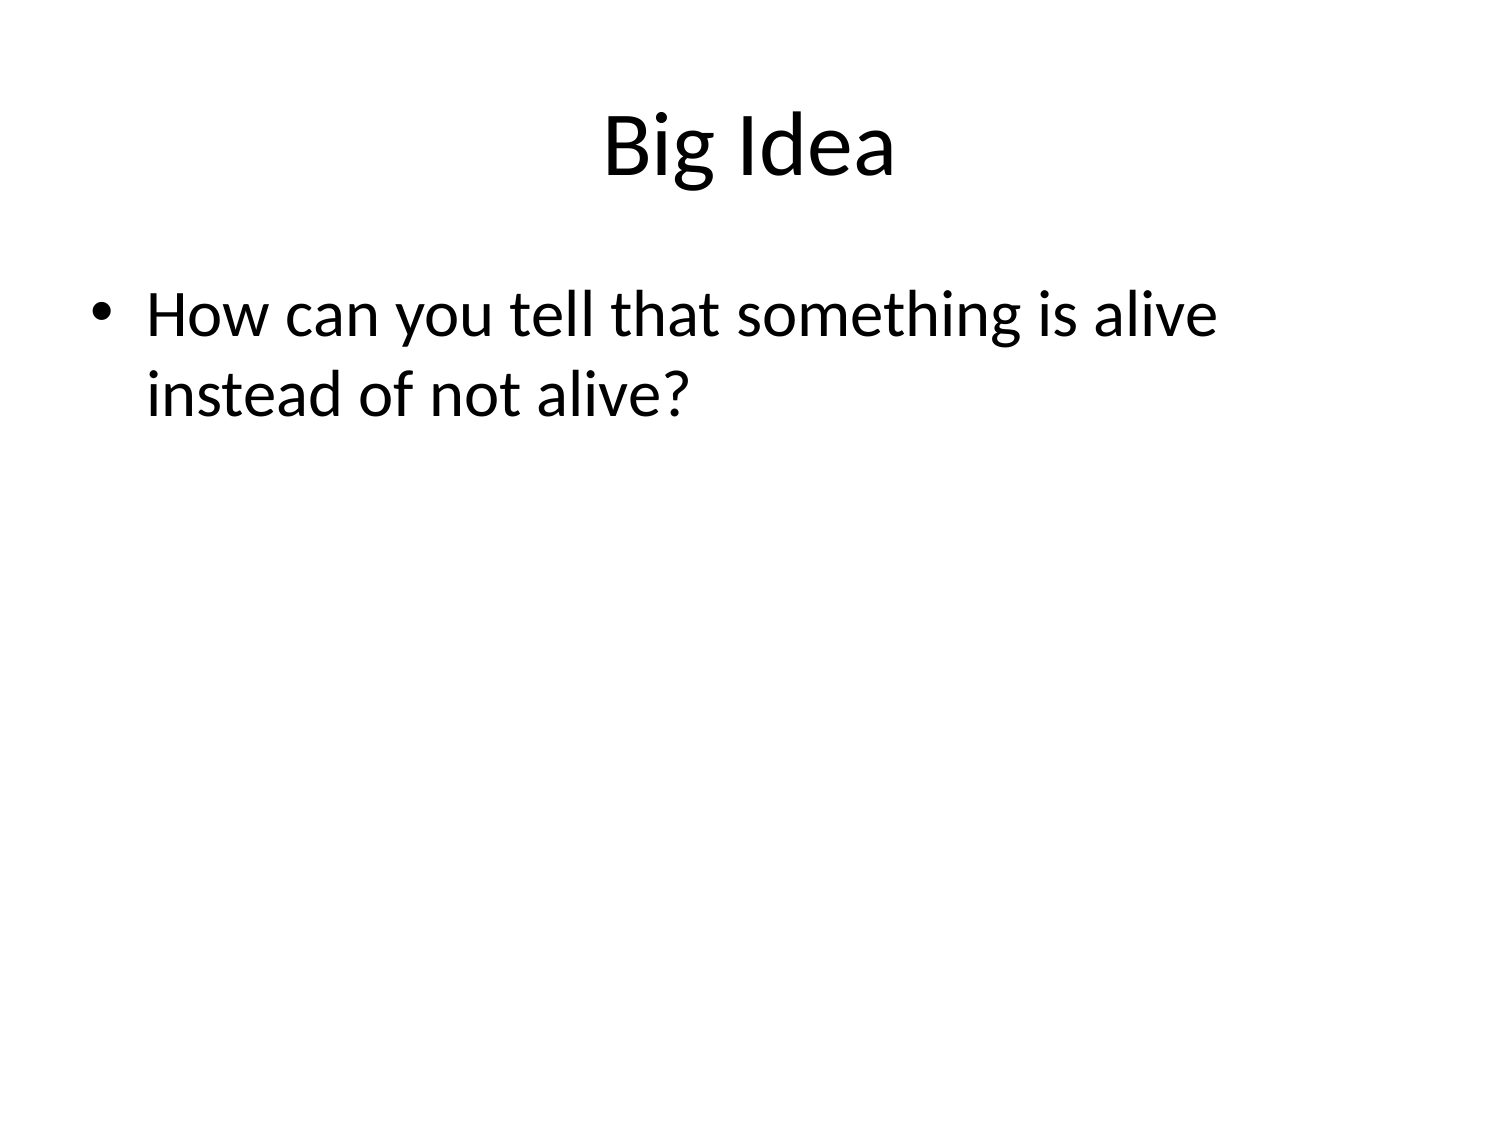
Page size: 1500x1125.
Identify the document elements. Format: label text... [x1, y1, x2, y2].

list How can you tell that something is alive instead of not alive? [75, 262, 1425, 1005]
title Big Idea [75, 45, 1425, 233]
